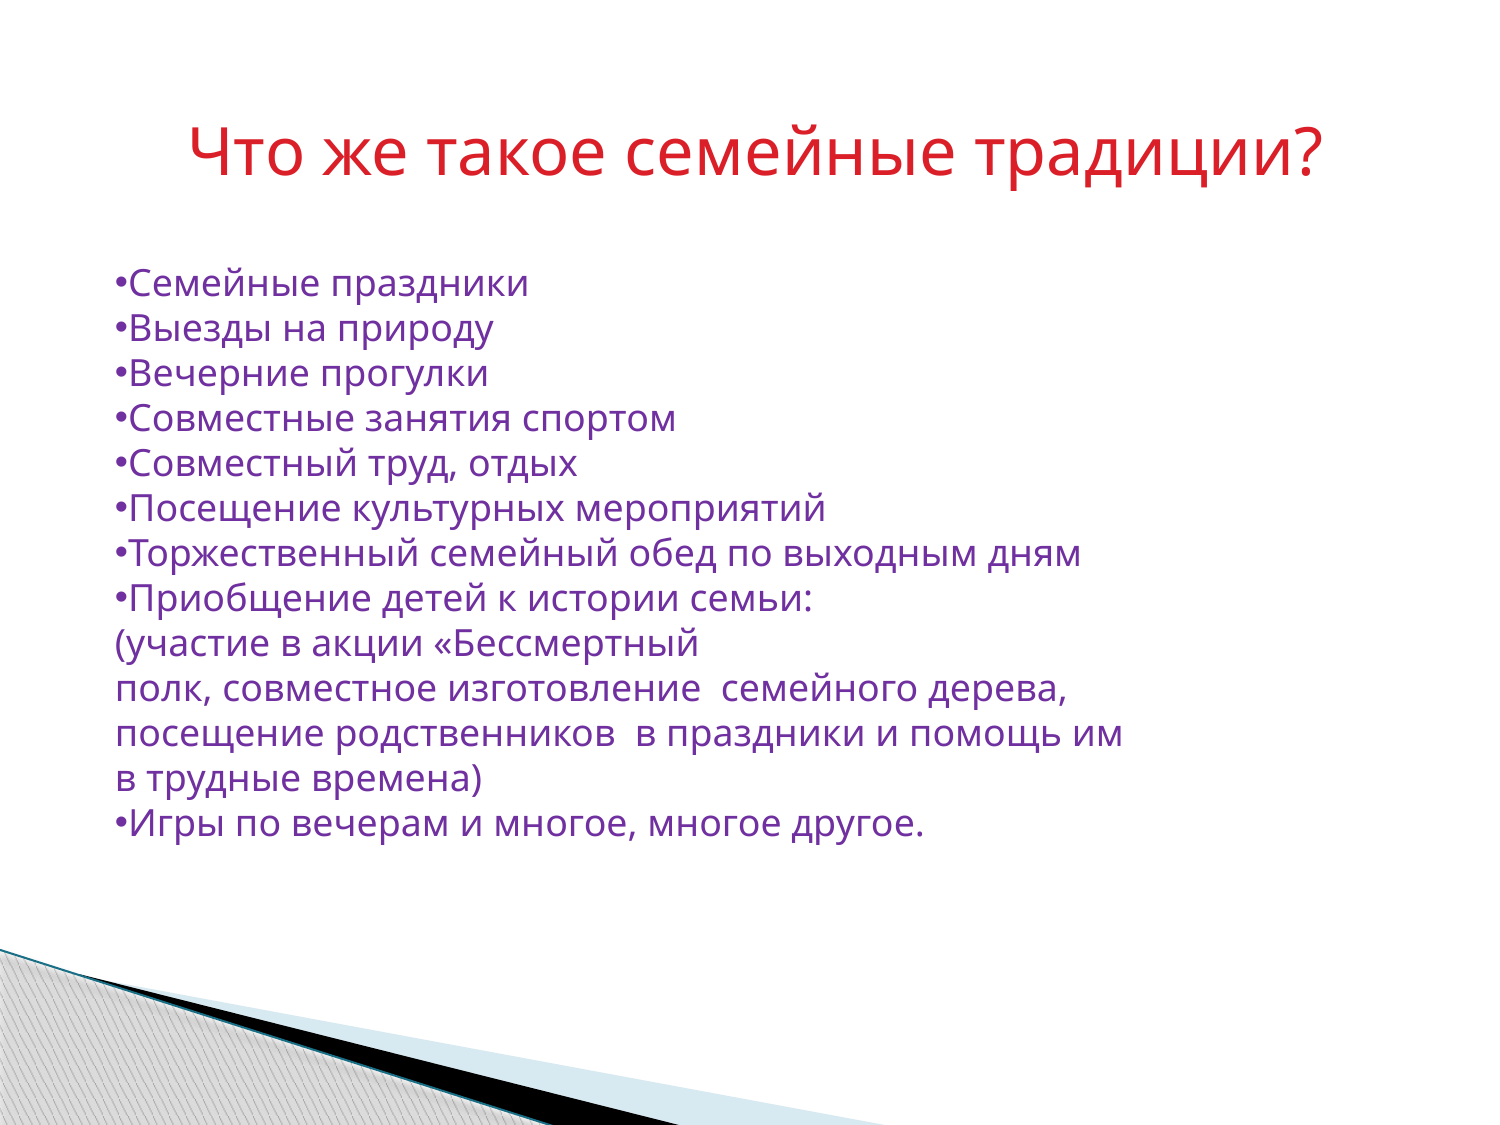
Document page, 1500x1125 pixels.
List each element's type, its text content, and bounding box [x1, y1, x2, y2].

text_box Что же такое семейные традиции? Семейные праздники Выезды на природу Вечерние прогулки Совместные занятия спортом Совместный труд, отдых Посещение культурных мероприятий Торжественный семейный обед по выходным дням Приобщение детей к истории семьи: (участие в акции «Бессмертный полк, совместное изготовление семейного дерева, посещение родственников в праздники и помощь им в трудные времена) Игры по вечерам и многое, многое другое. [100, 101, 1412, 852]
